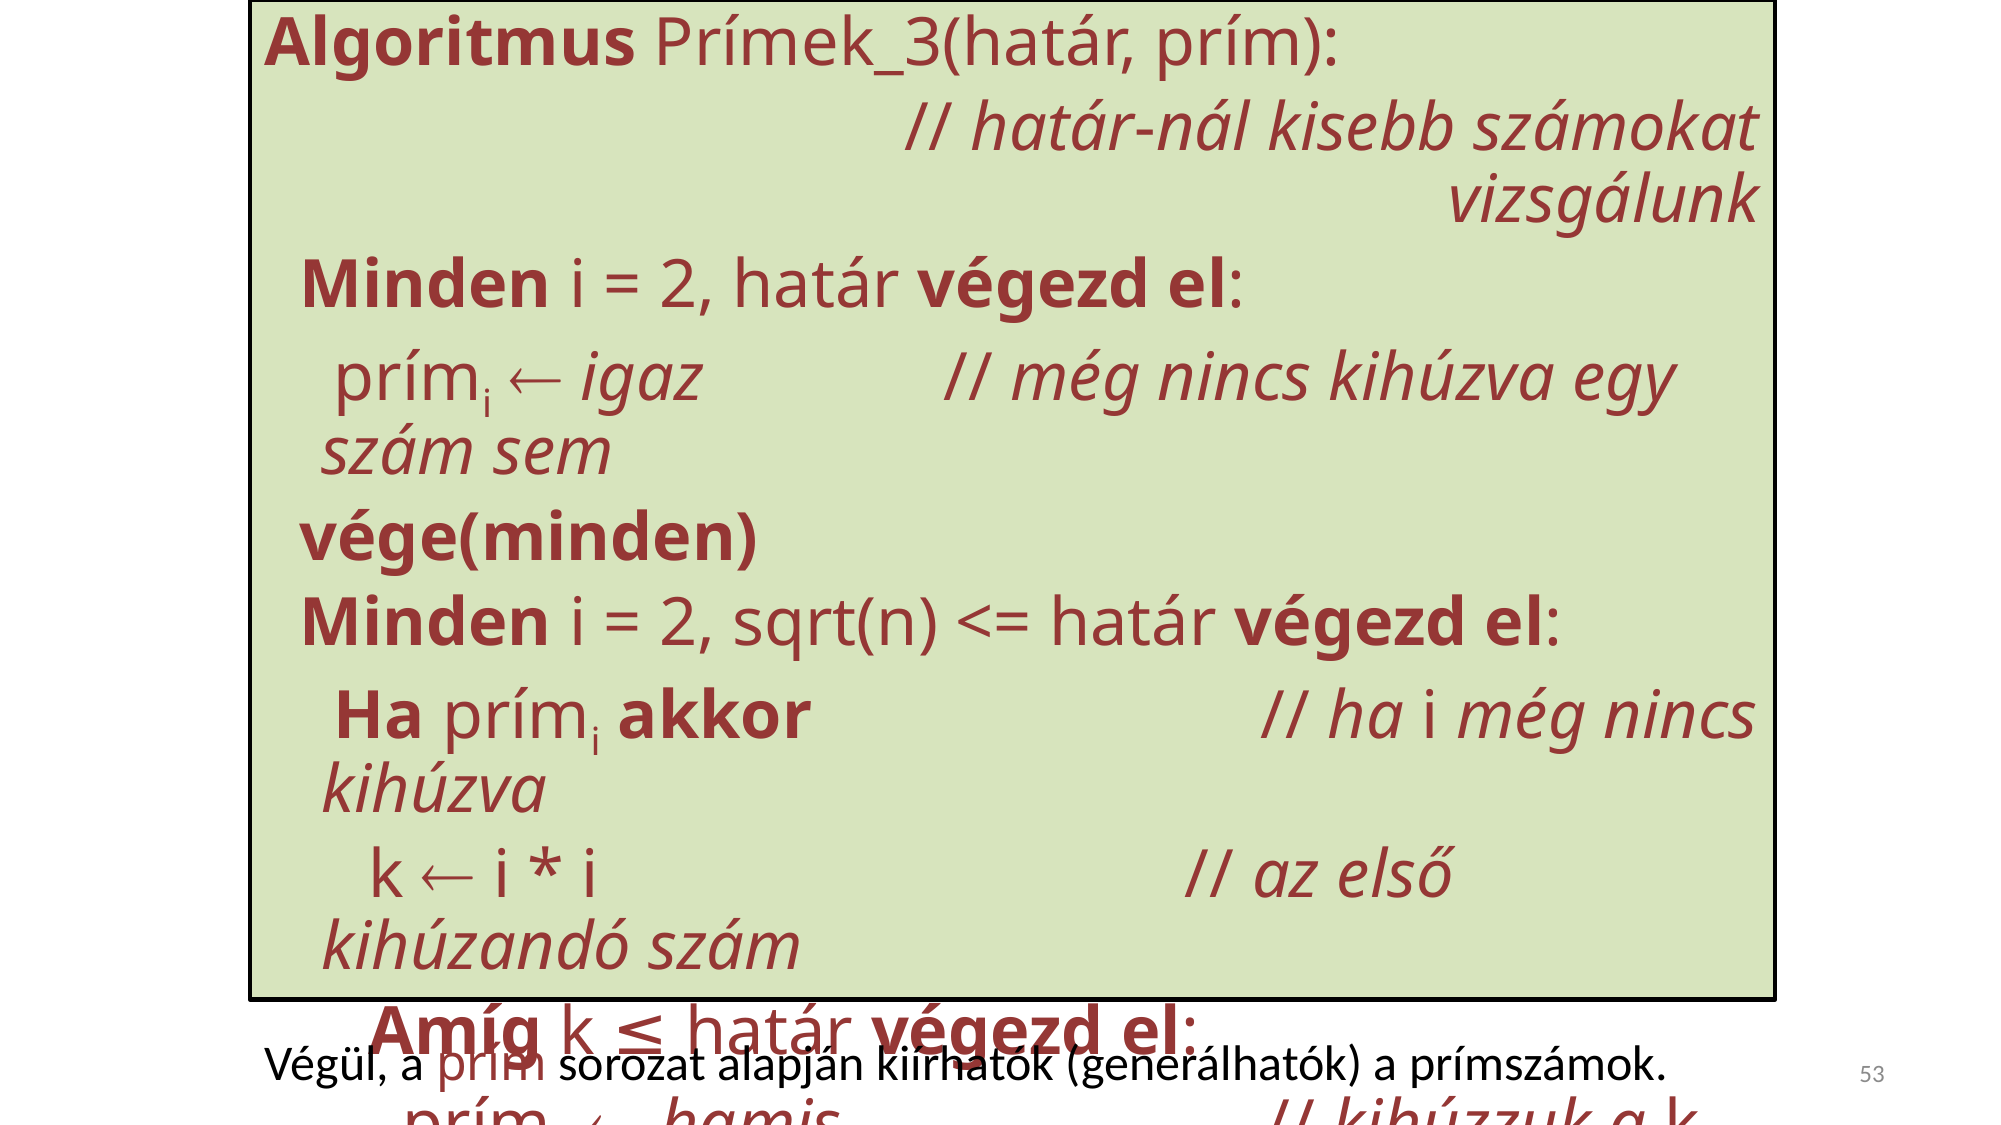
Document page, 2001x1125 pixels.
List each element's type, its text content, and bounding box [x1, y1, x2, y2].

text_box Végül, a prím sorozat alapján kiírhatók (generálhatók) a prímszámok. [249, 1023, 1775, 1098]
list Algoritmus Prímek_3(határ, prím): // határ-nál kisebb számokat vizsgálunk Minden i = 2, határ végezd el: prími  igaz // még nincs kihúzva egy szám sem vége(minden) Minden i = 2, sqrt(n) <= határ végezd el: Ha prími akkor // ha i még nincs kihúzva k  i * i // az első kihúzandó szám Amíg k ≤ határ végezd el: prímk  hamis // kihúzzuk a k számot k  k + i // a következő kihúzandó többszöröse i-nek vége(amíg) vége(ha) vége(minden) Vége(algoritmus) [249, 0, 1775, 1000]
slide_number 53 [1433, 1042, 1900, 1103]
